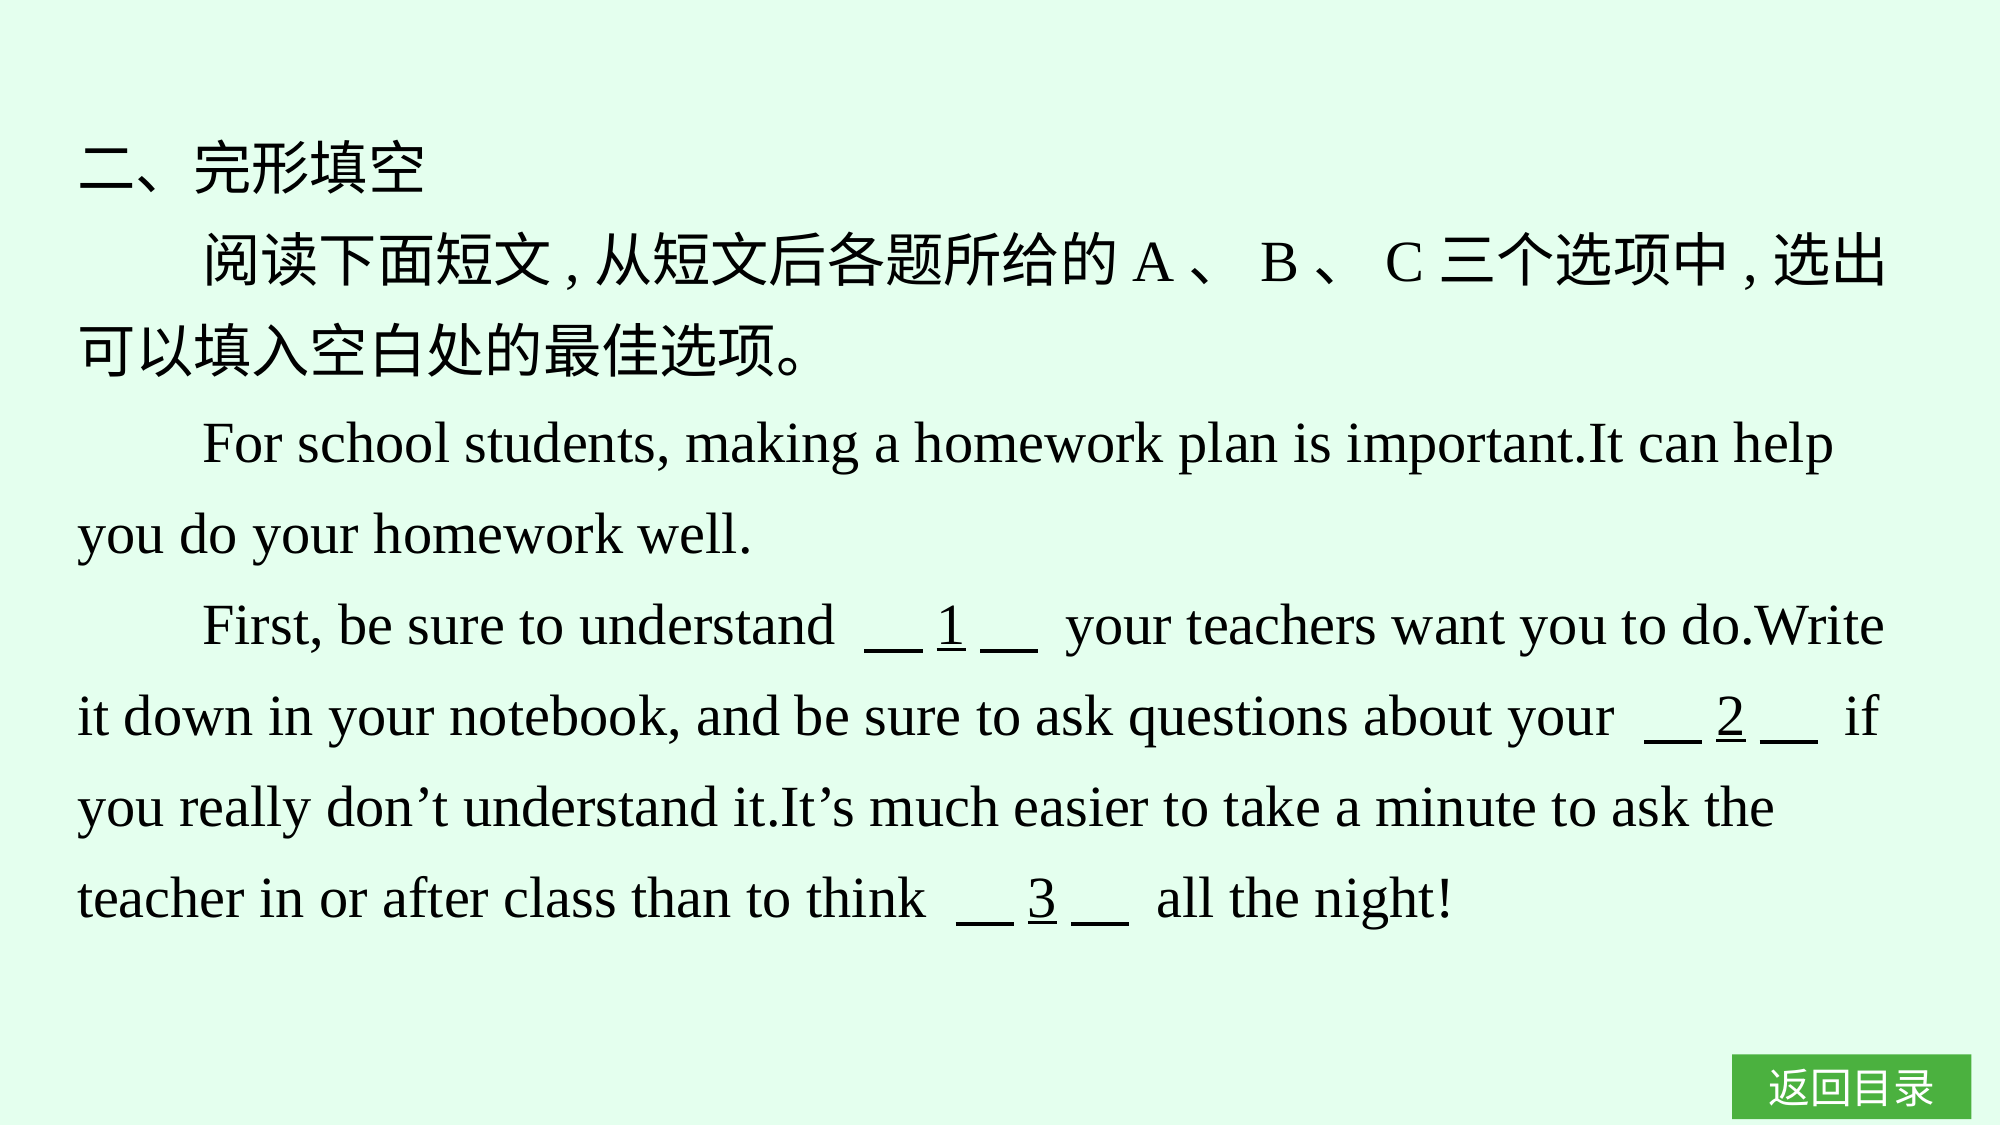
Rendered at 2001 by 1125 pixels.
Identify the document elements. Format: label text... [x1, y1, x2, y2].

text_box 二、完形填空 阅读下面短文,从短文后各题所给的A、B、C三个选项中,选出可以填入空白处的最佳选项。 For school students, making a homework plan is important.It can help you do your homework well. First, be sure to understand 1 your teachers want you to do.Write it down in your notebook, and be sure to ask questions about your 2 if you really don’t understand it.It’s much easier to take a minute to ask the teacher in or after class than to think 3 all the night! [62, 103, 1938, 937]
